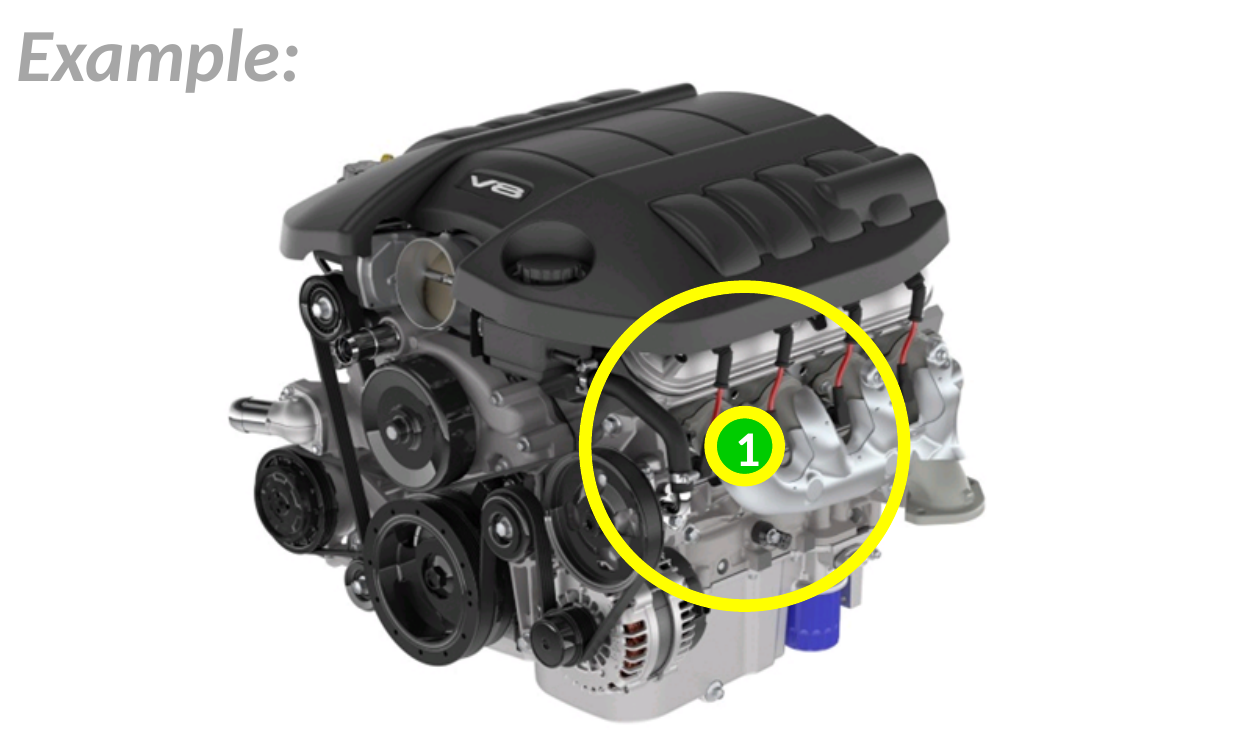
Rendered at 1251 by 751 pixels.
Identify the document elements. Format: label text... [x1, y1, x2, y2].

picture [212, 67, 1027, 742]
text_box Example: [1, 0, 317, 105]
